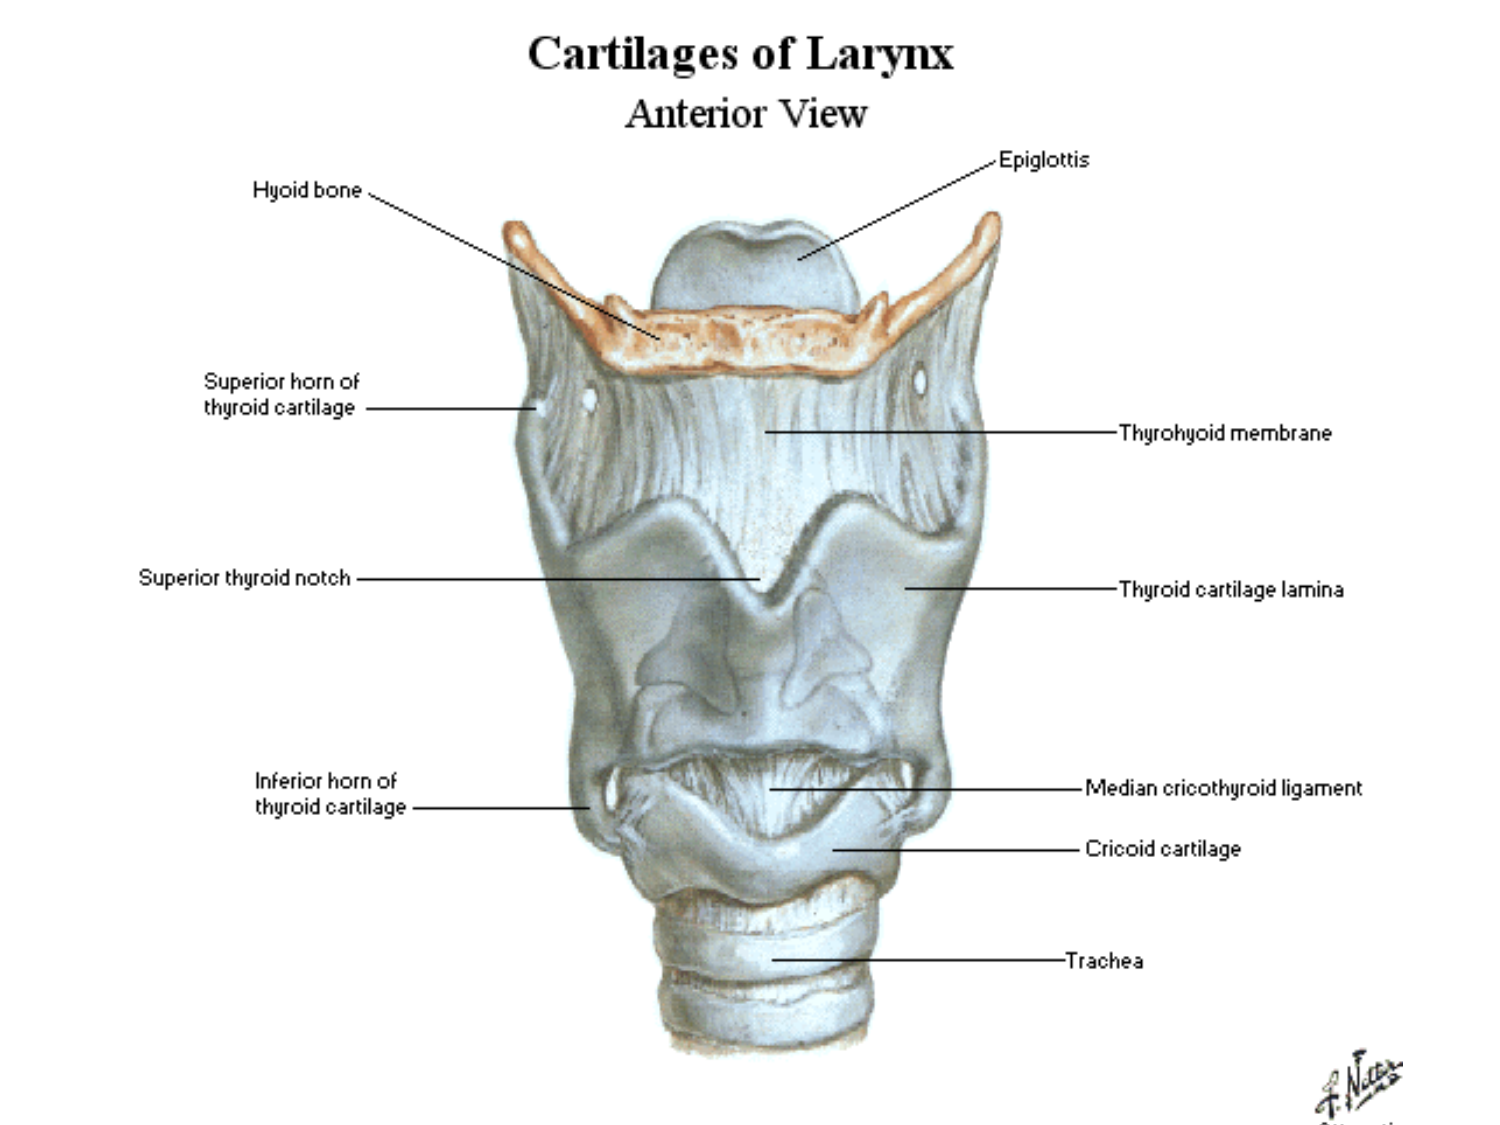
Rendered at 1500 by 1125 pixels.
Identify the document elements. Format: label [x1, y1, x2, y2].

picture [111, 23, 1404, 1125]
